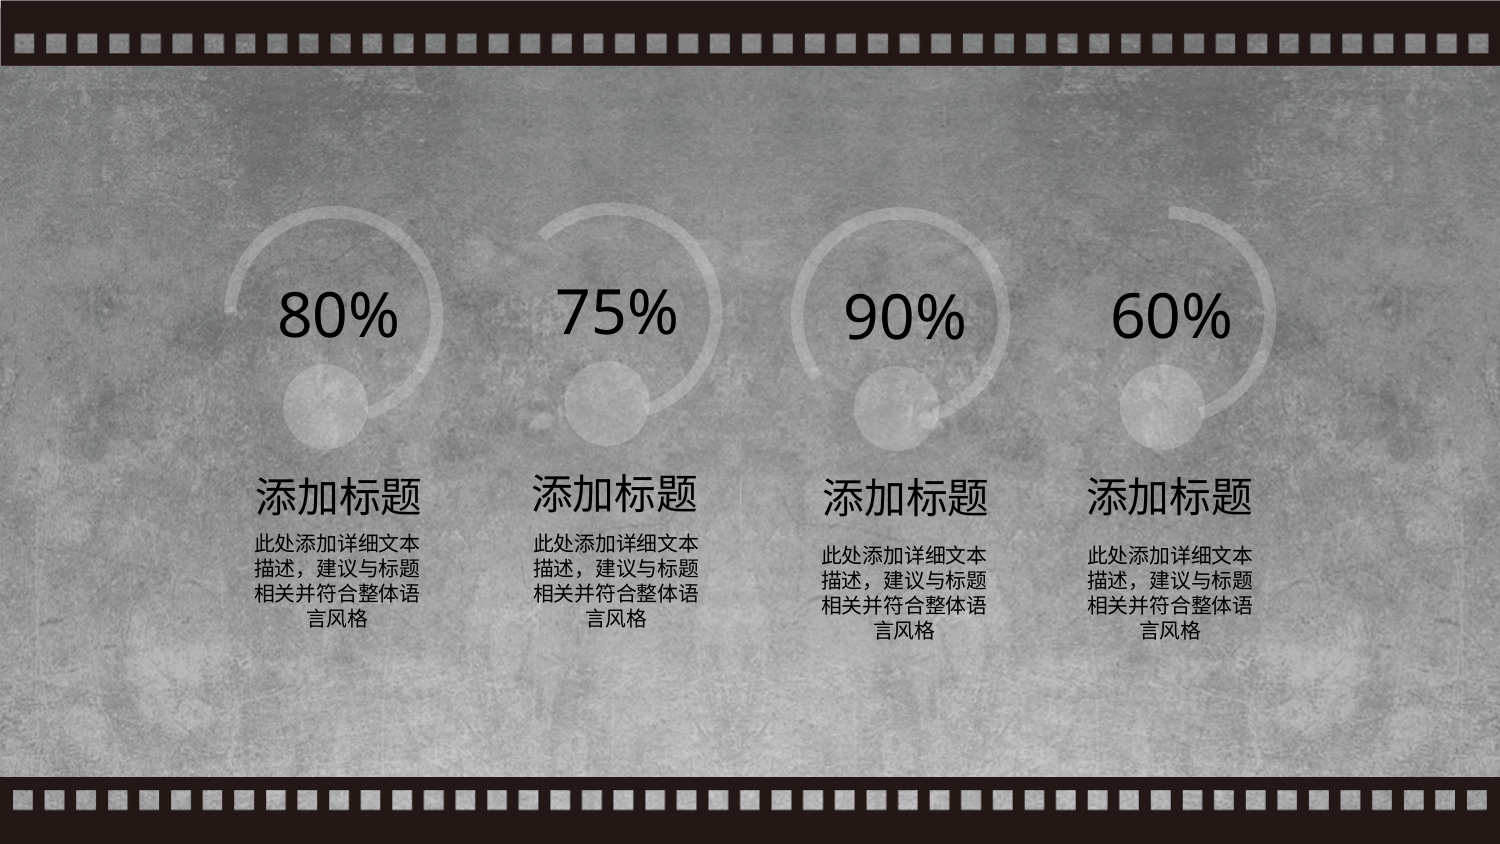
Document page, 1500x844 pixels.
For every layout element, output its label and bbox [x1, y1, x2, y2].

picture [0, 1, 1500, 844]
text_box [797, 213, 1012, 652]
text_box [1063, 212, 1278, 652]
text_box [230, 212, 445, 640]
text_box [509, 208, 724, 640]
